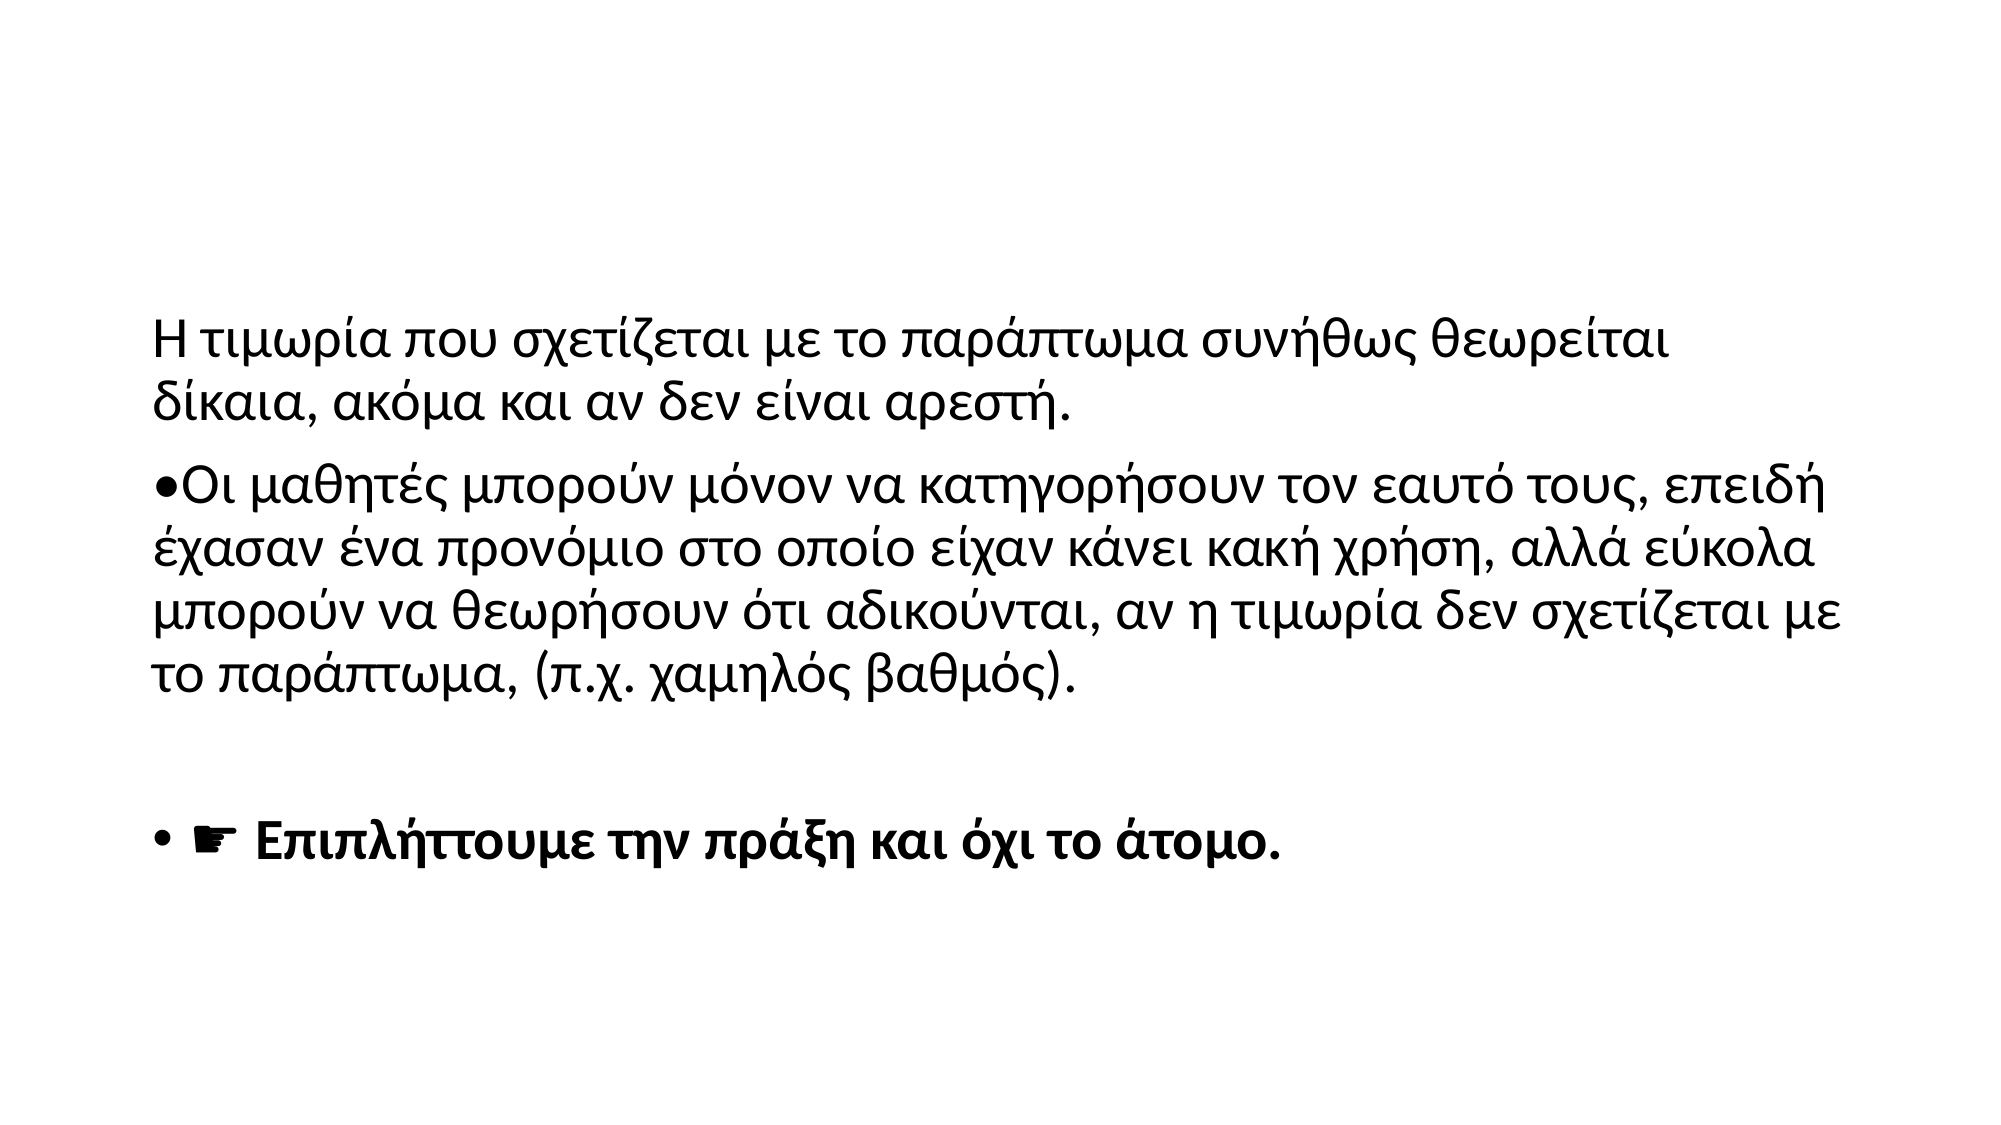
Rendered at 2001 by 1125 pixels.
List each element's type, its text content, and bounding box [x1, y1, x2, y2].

list Η τιμωρία που σχετίζεται με το παράπτωμα συνήθως θεωρείται δίκαια, ακόμα και αν δεν είναι αρεστή. •Οι μαθητές μπορούν μόνον να κατηγορήσουν τον εαυτό τους, επειδή έχασαν ένα προνόμιο στο οποίο είχαν κάνει κακή χρήση, αλλά εύκολα μπορούν να θεωρήσουν ότι αδικούνται, αν η τιμωρία δεν σχετίζεται με το παράπτωμα, (π.χ. χαμηλός βαθμός). ☛ Επιπλήττουμε την πράξη και όχι το άτομο. [137, 299, 1863, 1014]
